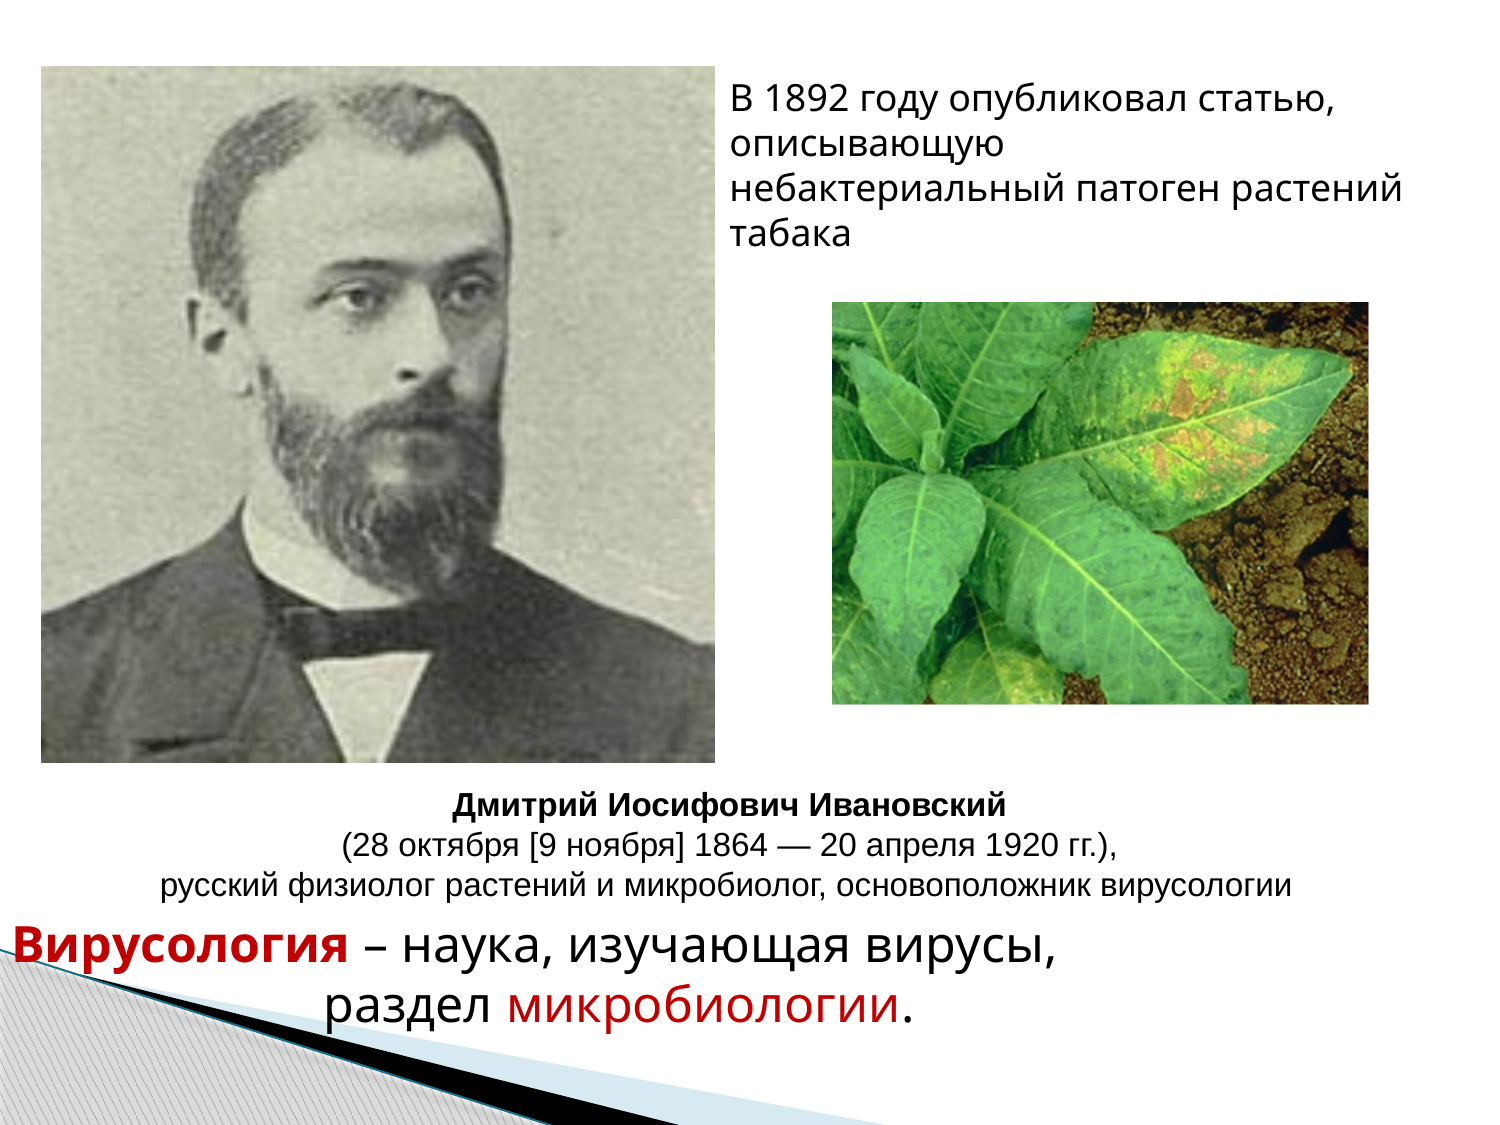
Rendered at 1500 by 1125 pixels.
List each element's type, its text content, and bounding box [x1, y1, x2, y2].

picture [832, 302, 1369, 705]
picture [40, 66, 715, 763]
text_box Дмитрий Иосифович Ивановский (28 октября [9 ноября] 1864 — 20 апреля 1920 гг.), русский физиолог растений и микробиолог, основоположник вирусологии [144, 775, 1325, 911]
text_box В 1892 году опубликовал статью, описывающую небактериальный патоген растений табака [715, 66, 1465, 262]
text_box Вирусология – наука, изучающая вирусы, раздел микробиологии. [0, 904, 1086, 1040]
